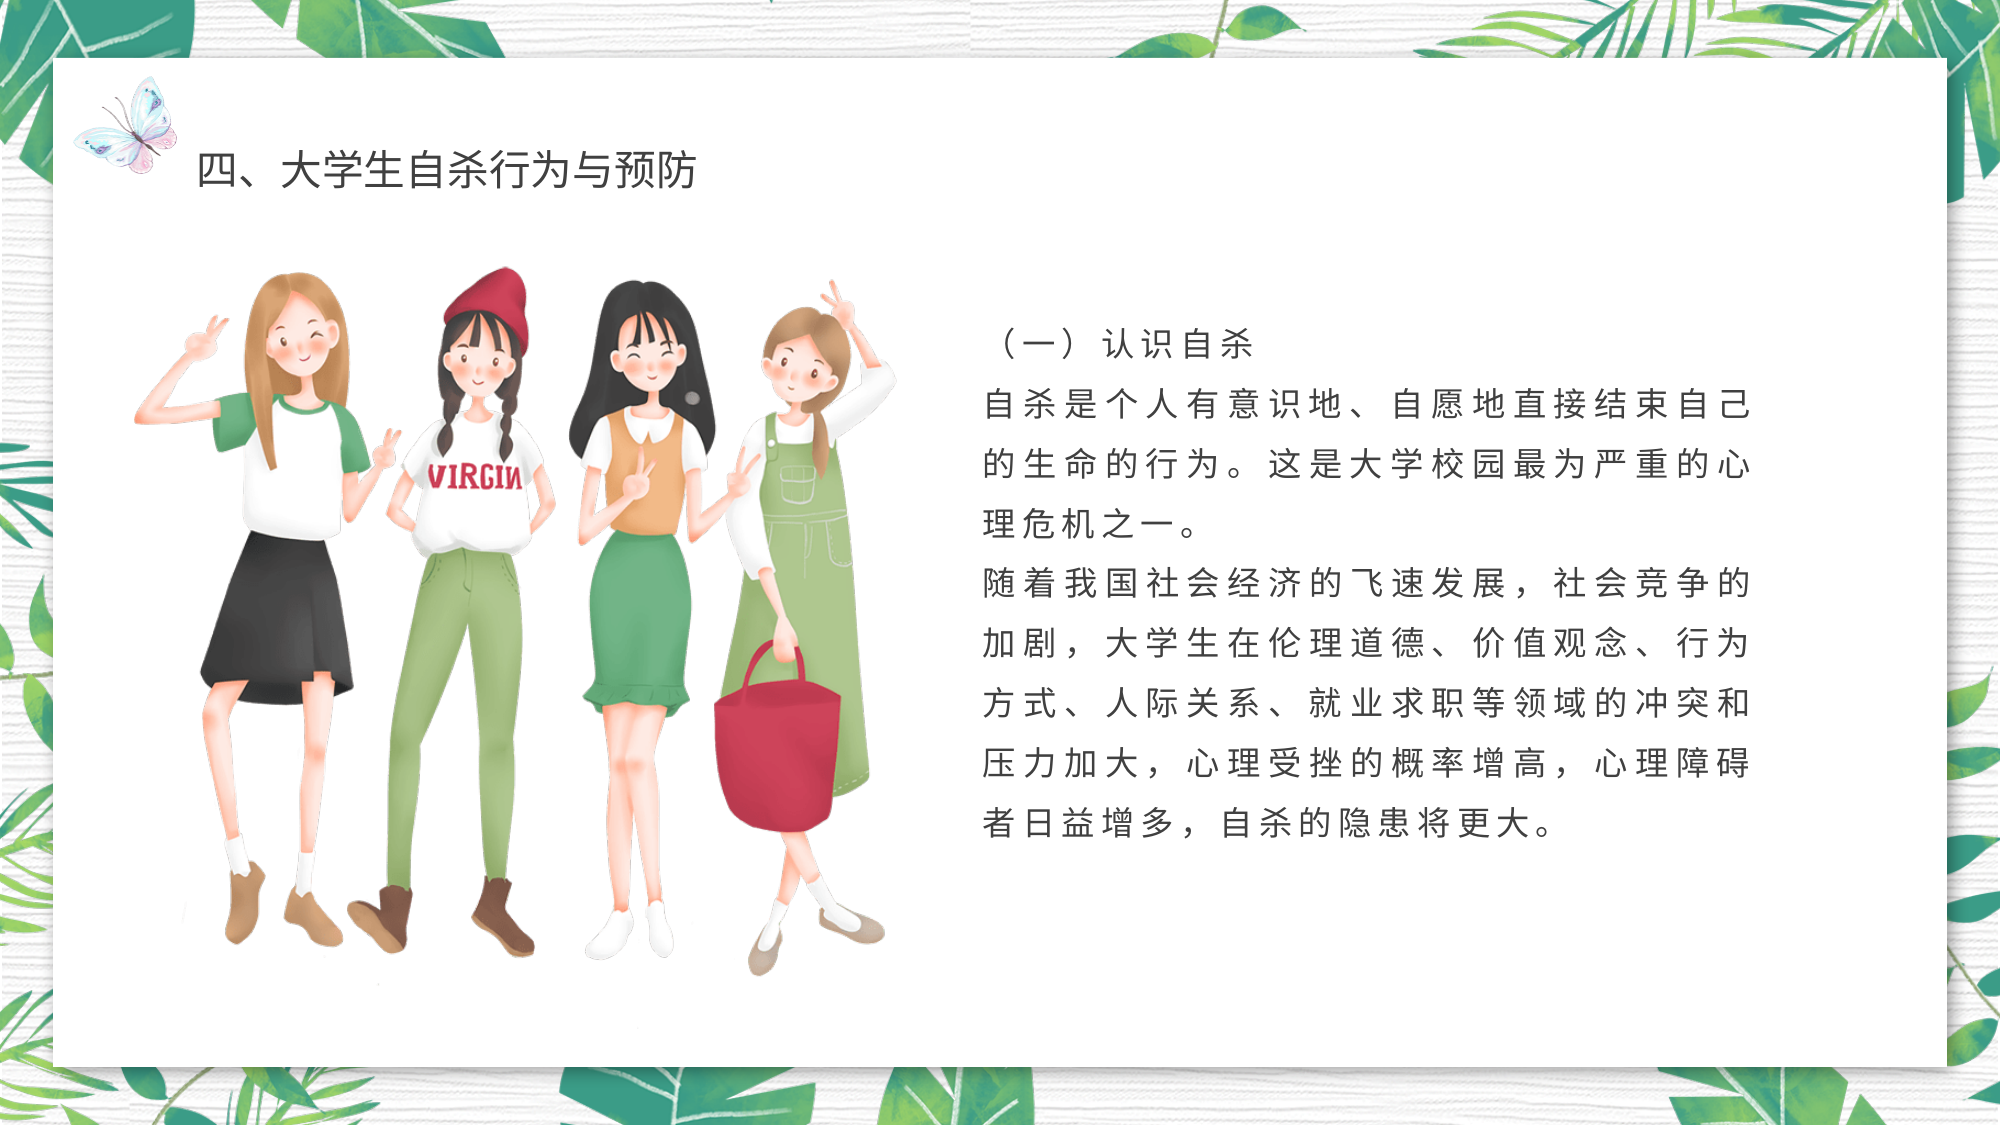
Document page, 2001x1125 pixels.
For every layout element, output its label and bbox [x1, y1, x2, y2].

picture [73, 76, 177, 174]
text_box [0, 0, 2000, 1125]
picture [134, 181, 913, 1064]
